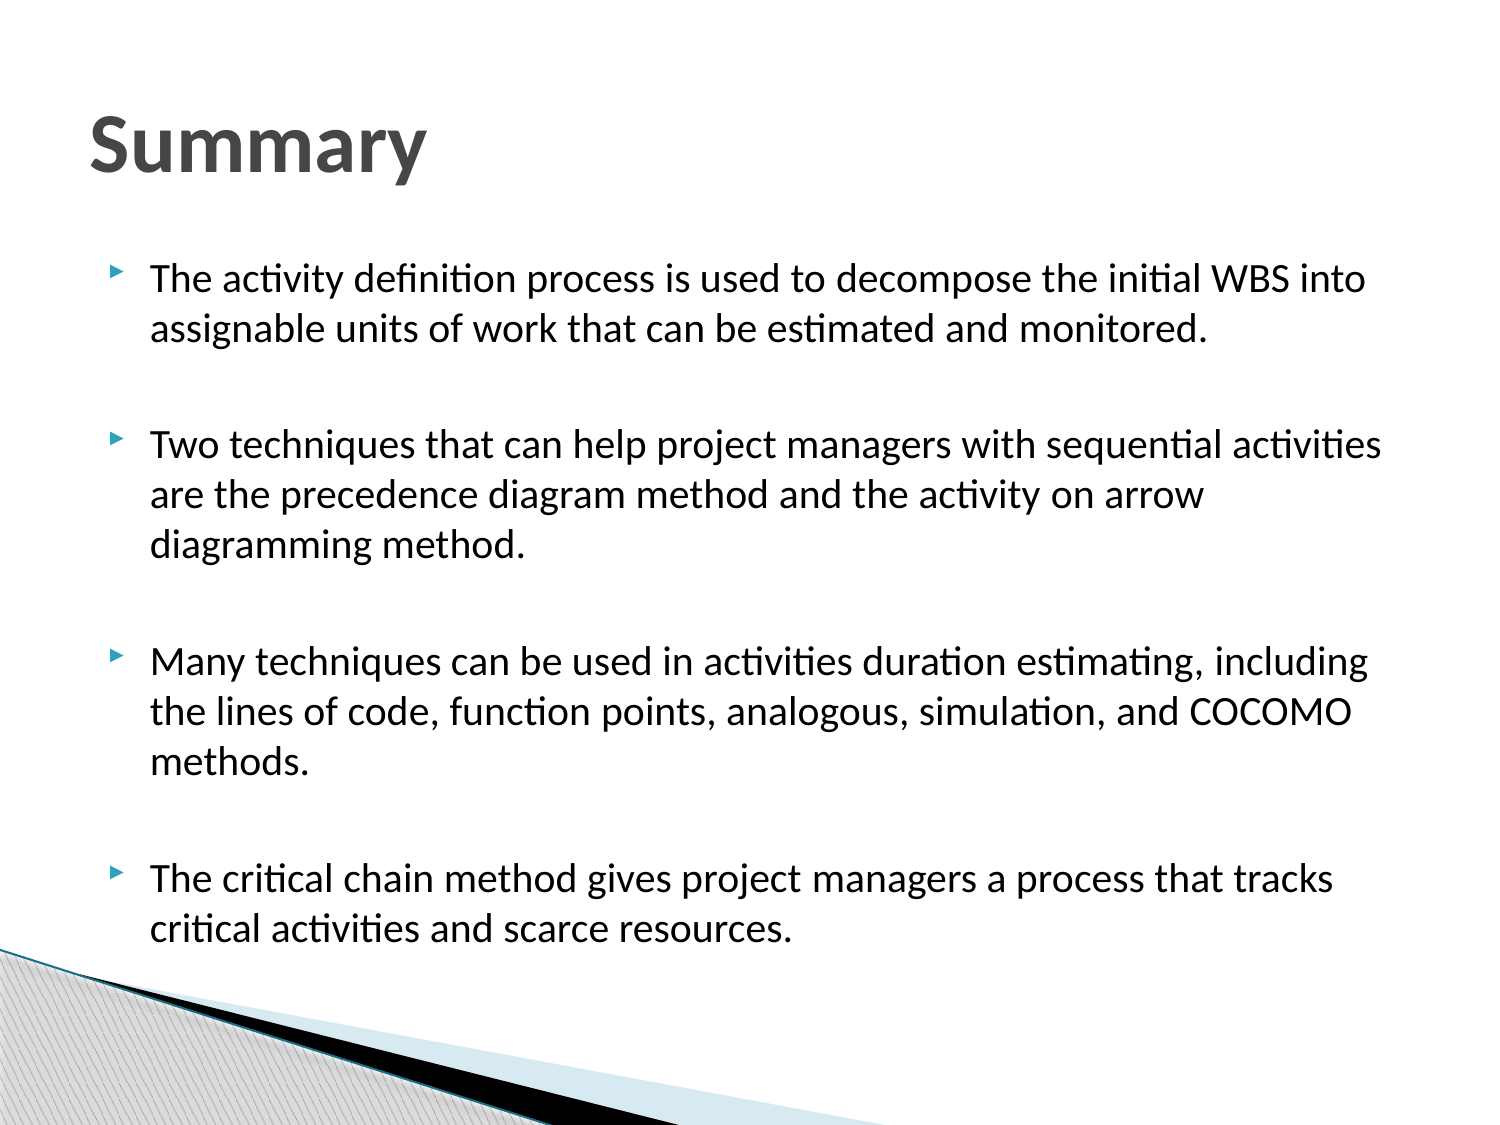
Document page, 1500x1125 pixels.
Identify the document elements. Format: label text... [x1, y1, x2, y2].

title Summary [75, 45, 1425, 233]
list The activity definition process is used to decompose the initial WBS into assignable units of work that can be estimated and monitored. Two techniques that can help project managers with sequential activities are the precedence diagram method and the activity on arrow diagramming method. Many techniques can be used in activities duration estimating, including the lines of code, function points, analogous, simulation, and COCOMO methods. The critical chain method gives project managers a process that tracks critical activities and scarce resources. [75, 243, 1425, 986]
